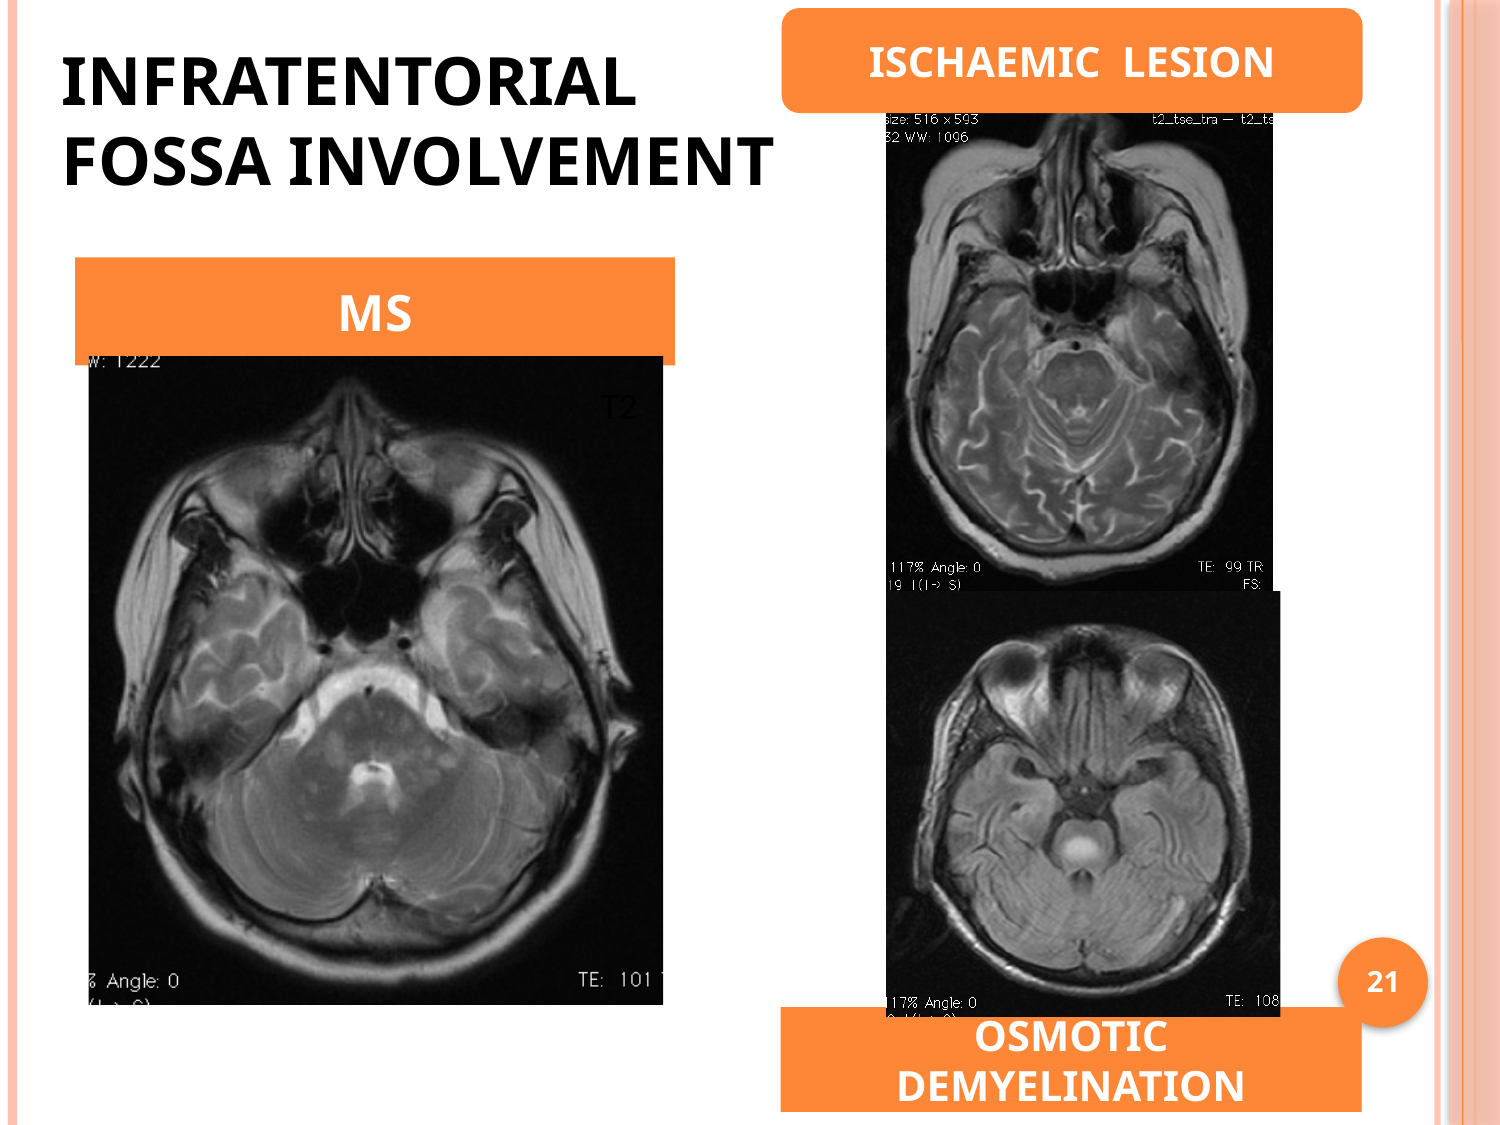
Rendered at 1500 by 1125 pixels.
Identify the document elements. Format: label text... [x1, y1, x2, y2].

picture [885, 91, 1274, 592]
list OSMOTIC DEMYELINATION [780, 1007, 1362, 1112]
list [885, 591, 1281, 1017]
text_box ISCHEMIC LESION [1363, 35, 1372, 100]
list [87, 356, 664, 1006]
list MS [75, 257, 675, 366]
title Infratentorial fossa involvement [46, 0, 838, 207]
slide_number 21 [1333, 940, 1434, 1027]
text_box ISCHAEMIC LESION [781, 8, 1363, 114]
